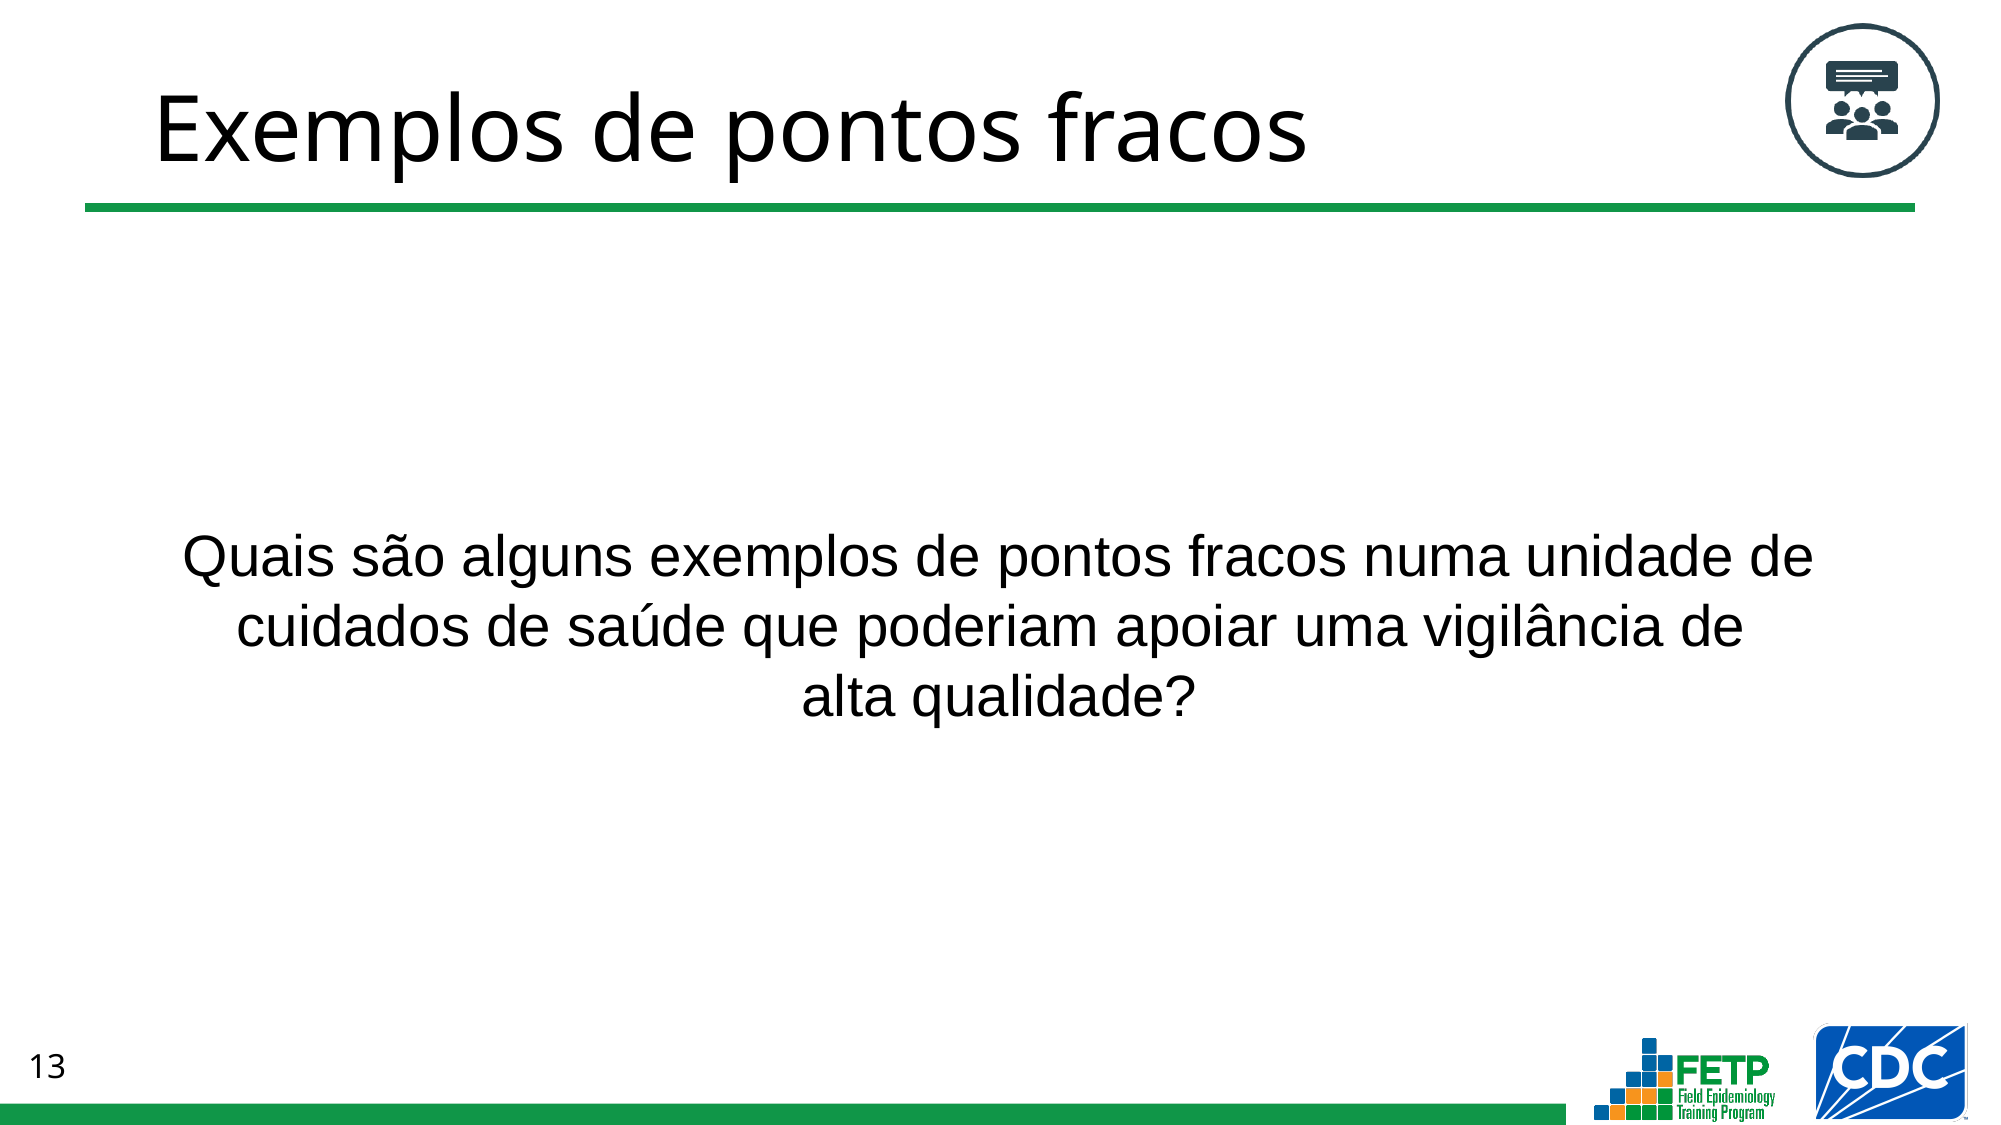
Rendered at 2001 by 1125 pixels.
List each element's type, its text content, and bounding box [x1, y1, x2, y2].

picture [1813, 1023, 1968, 1122]
picture [1785, 23, 1940, 178]
list Quais são alguns exemplos de pontos fracos numa unidade de cuidados de saúde que poderiam apoiar uma vigilância de alta qualidade? [137, 242, 1863, 1004]
picture [1594, 1038, 1775, 1122]
title Exemplos de pontos fracos [137, 75, 1738, 207]
